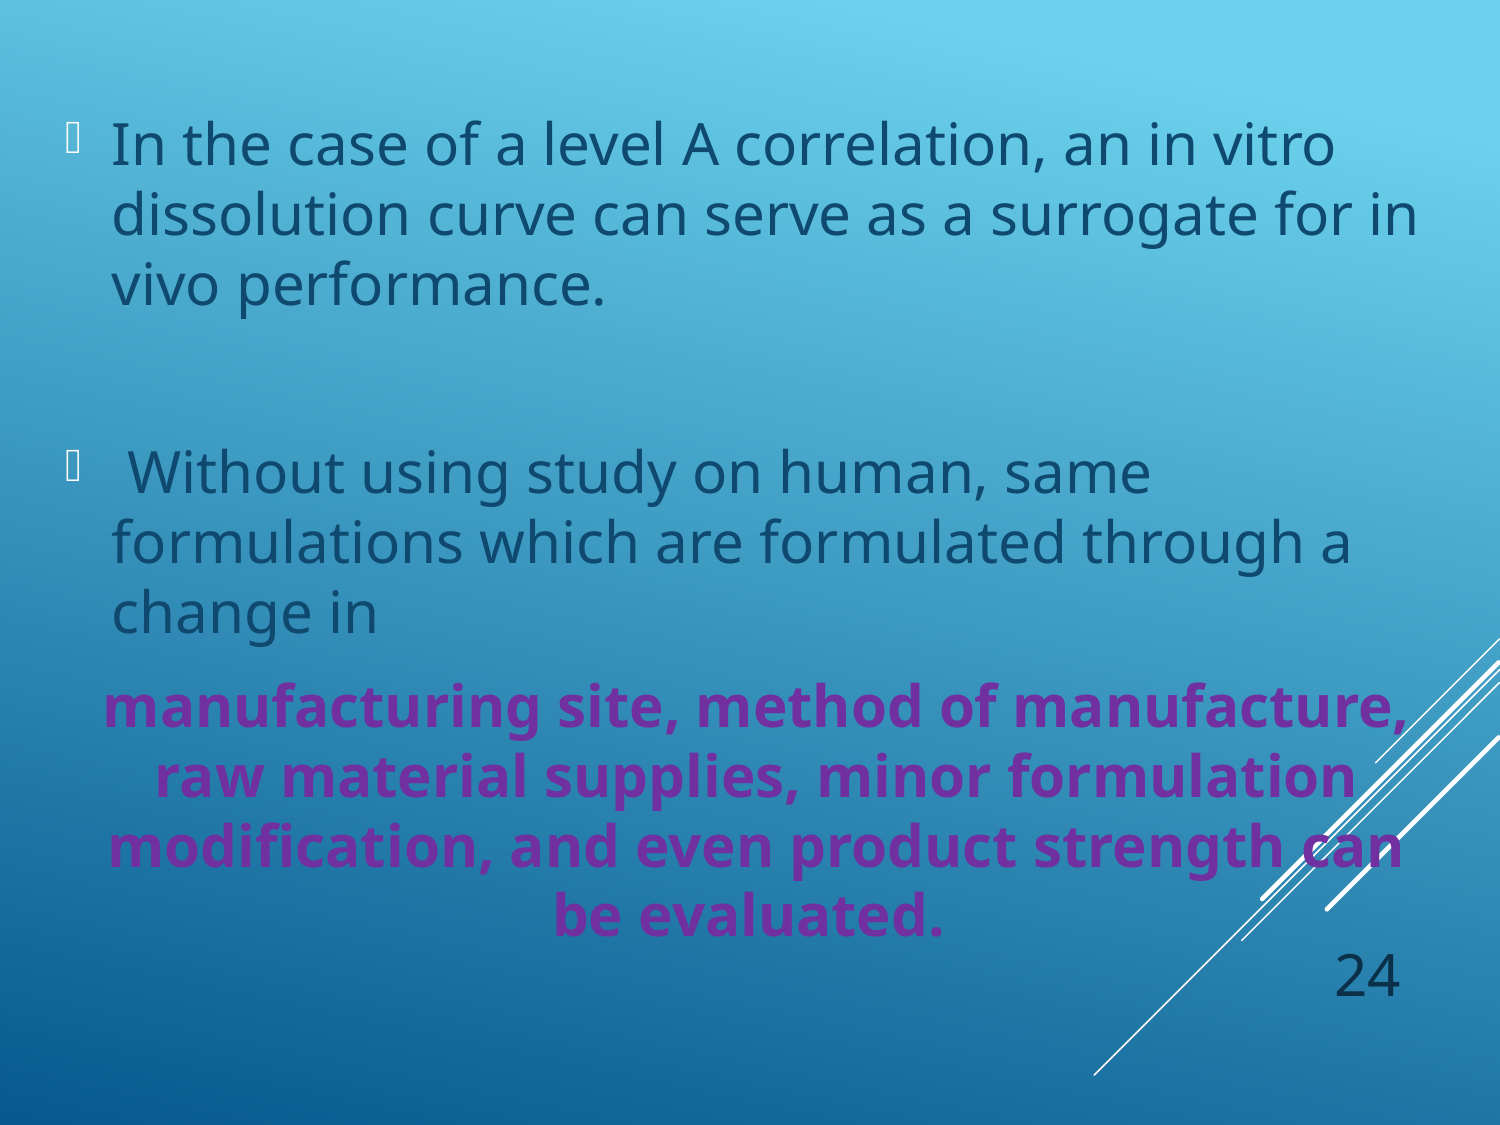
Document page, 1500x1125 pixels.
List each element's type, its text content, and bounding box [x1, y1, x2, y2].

slide_number 24 [1275, 915, 1416, 1025]
list In the case of a level A correlation, an in vitro dissolution curve can serve as a surrogate for in vivo performance. Without using study on human, same formulations which are formulated through a change in manufacturing site, method of manufacture, raw material supplies, minor formulation modification, and even product strength can be evaluated. [50, 99, 1463, 1075]
